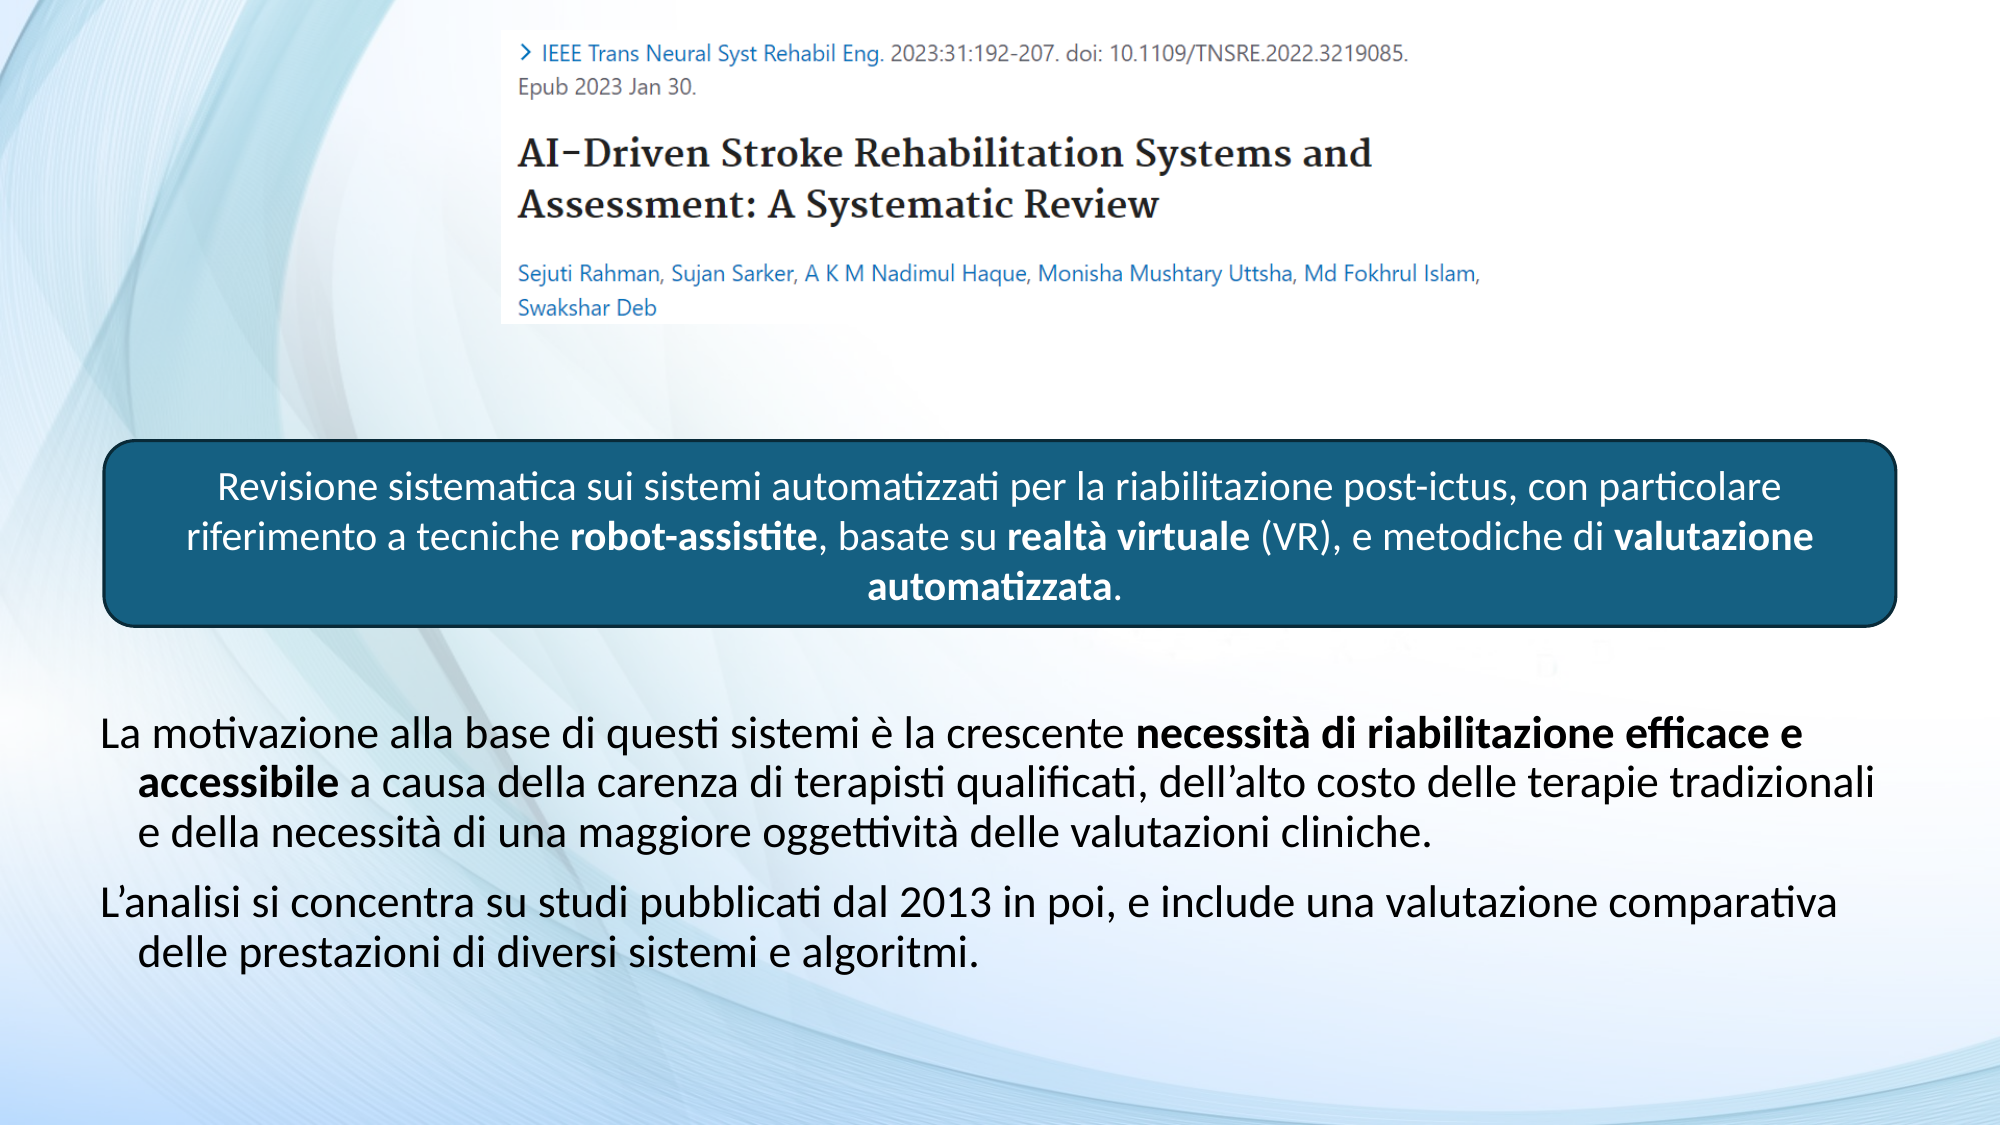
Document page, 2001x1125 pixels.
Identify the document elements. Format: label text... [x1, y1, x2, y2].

list La motivazione alla base di questi sistemi è la crescente necessità di riabilitazione efficace e accessibile a causa della carenza di terapisti qualificati, dell’alto costo delle terapie tradizionali e della necessità di una maggiore oggettività delle valutazioni cliniche. L’analisi si concentra su studi pubblicati dal 2013 in poi, e include una valutazione comparativa delle prestazioni di diversi sistemi e algoritmi. [85, 701, 1915, 1048]
text_box Revisione sistematica sui sistemi automatizzati per la riabilitazione post-ictus, con particolare riferimento a tecniche robot-assistite, basate su realtà virtuale (VR), e metodiche di valutazione automatizzata. [102, 439, 1898, 628]
picture [500, 29, 1500, 325]
